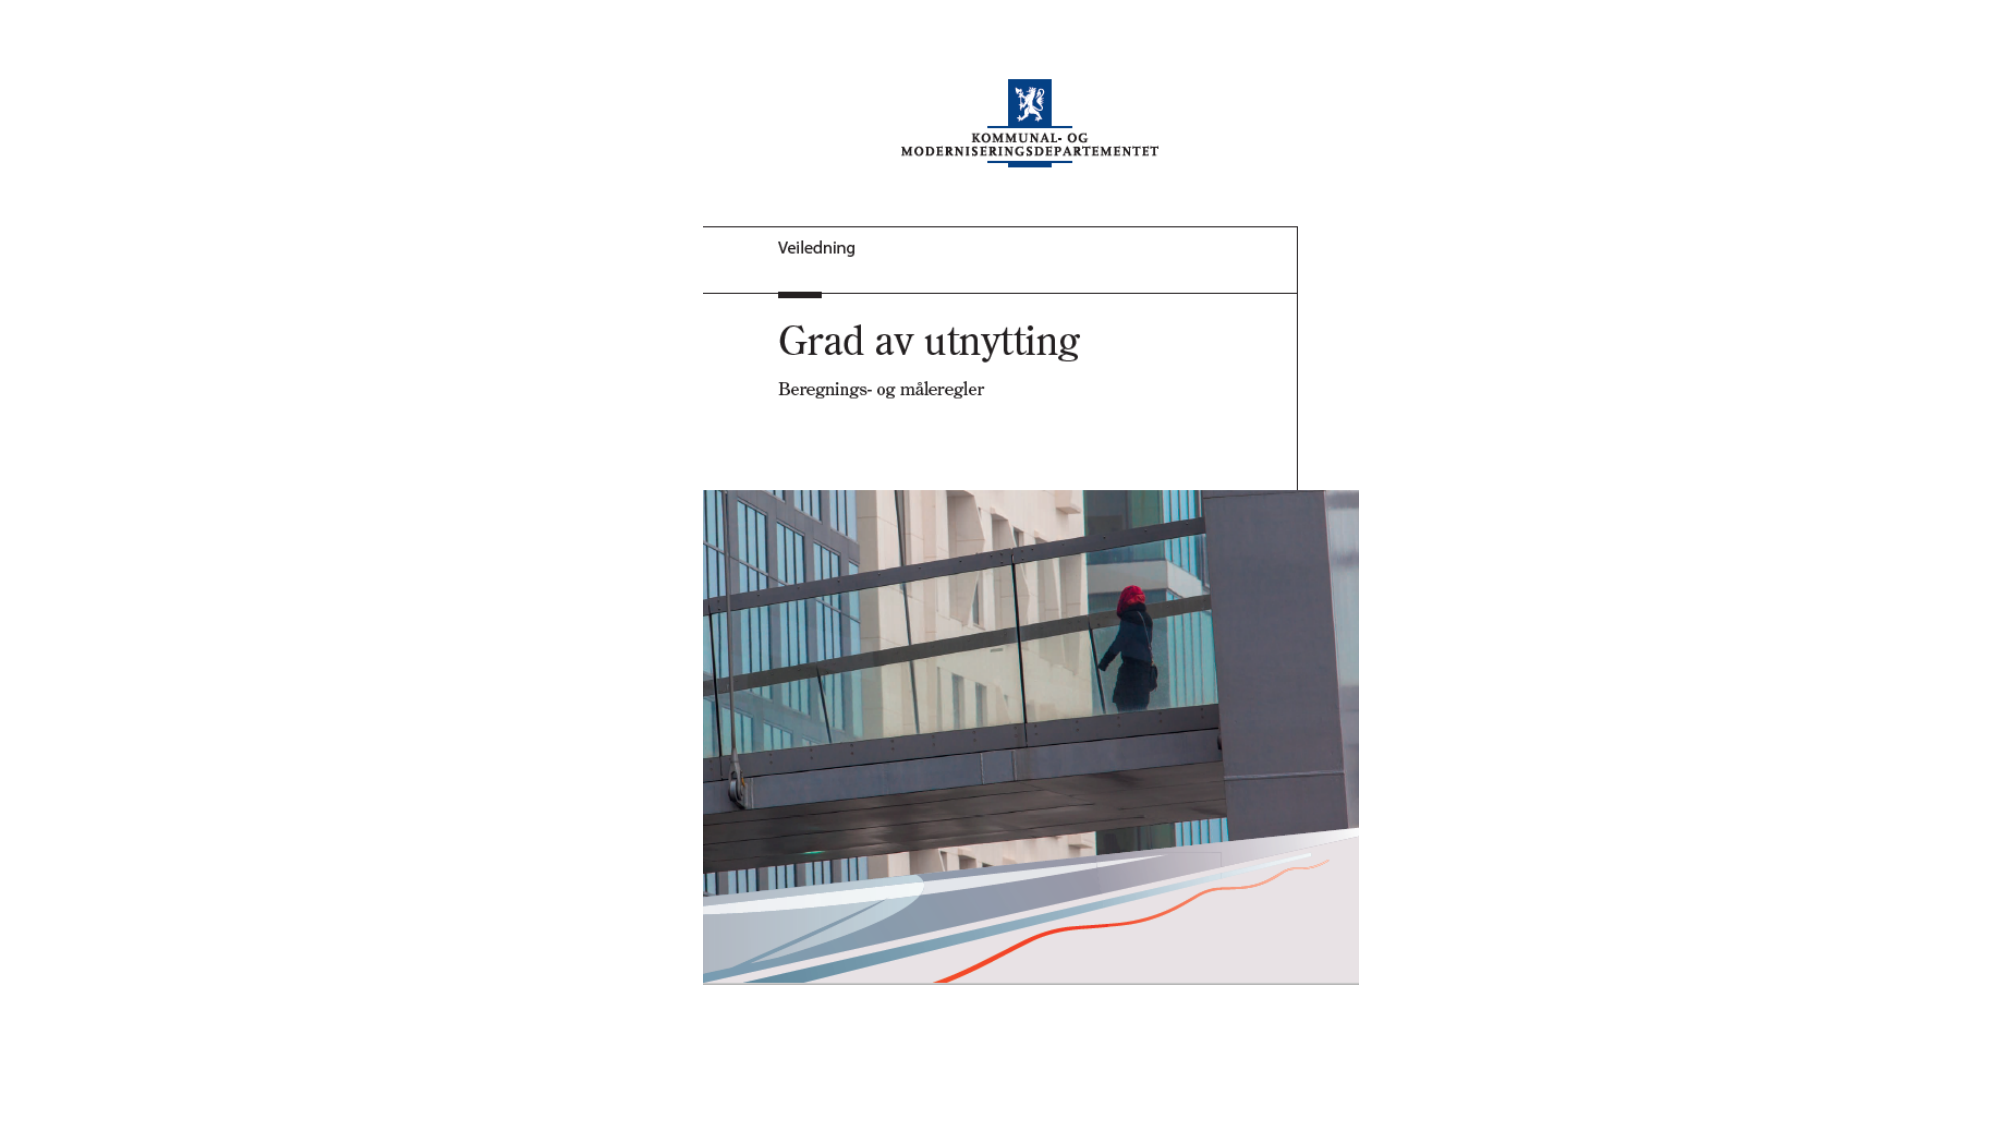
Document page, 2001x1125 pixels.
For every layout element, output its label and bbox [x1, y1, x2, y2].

picture [703, 53, 1359, 985]
